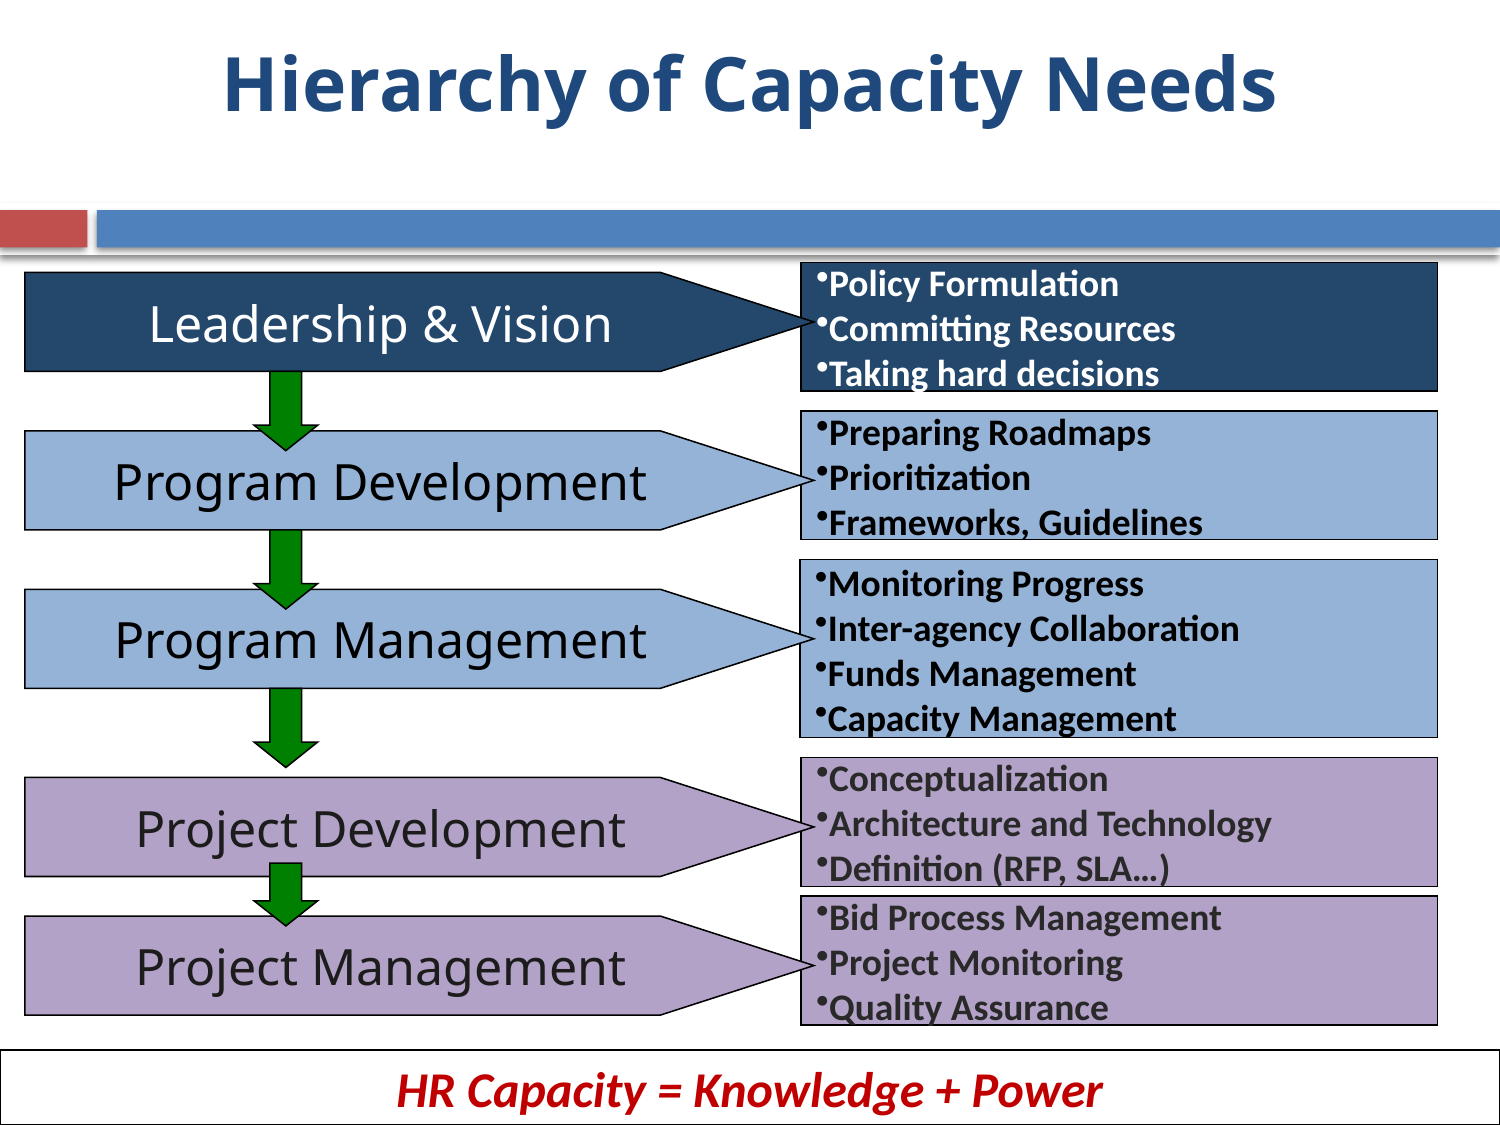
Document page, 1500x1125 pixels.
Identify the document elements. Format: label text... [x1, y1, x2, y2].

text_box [24, 262, 1438, 1026]
title Hierarchy of Capacity Needs [75, 0, 1425, 163]
text_box HR Capacity = Knowledge + Power [0, 1049, 1500, 1125]
